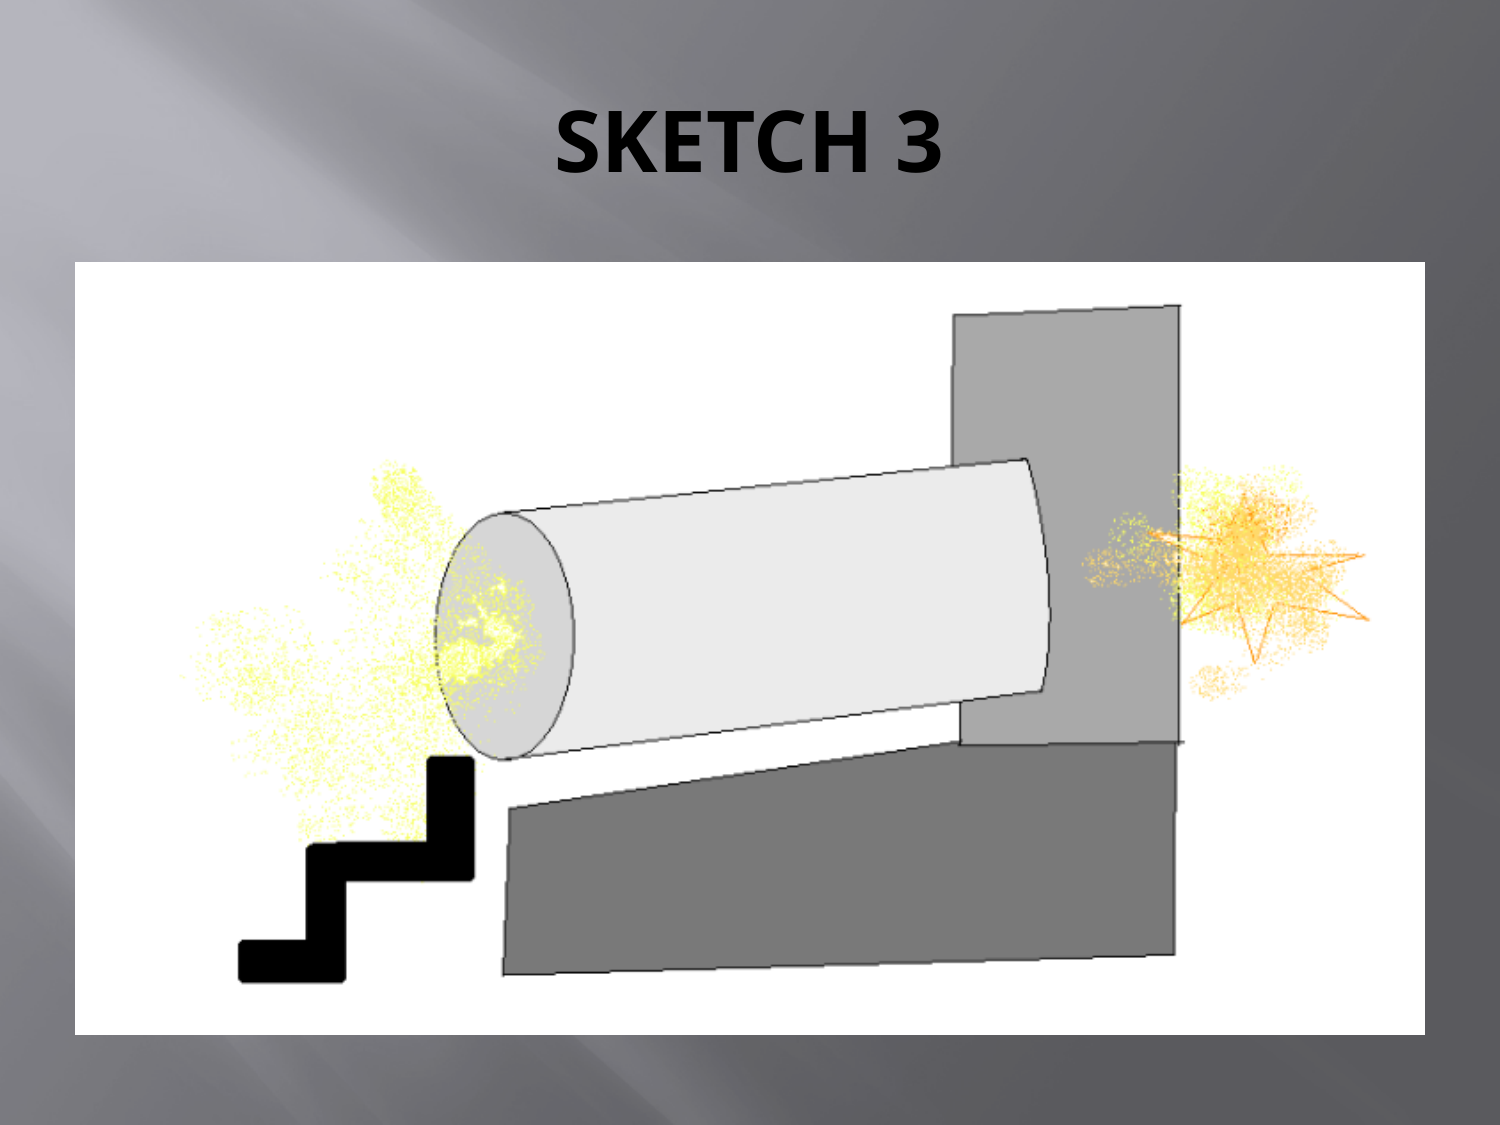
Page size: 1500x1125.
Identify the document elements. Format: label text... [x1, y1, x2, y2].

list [74, 262, 1426, 1036]
title SKETCH 3 [75, 45, 1425, 233]
